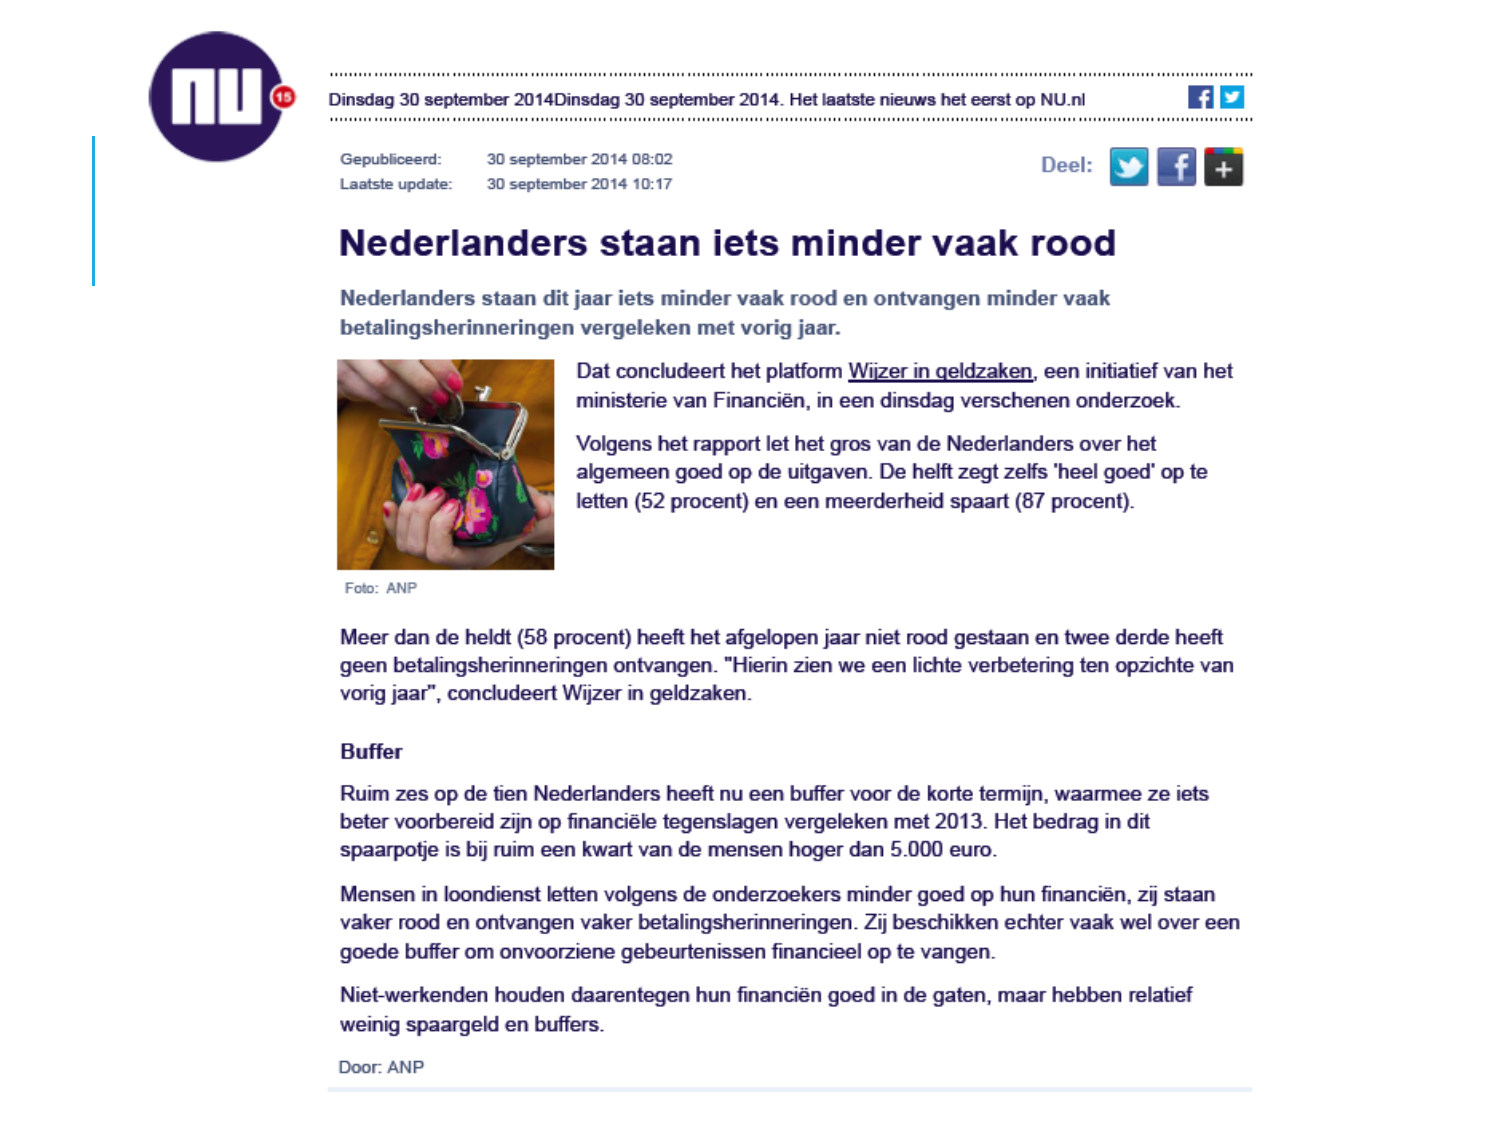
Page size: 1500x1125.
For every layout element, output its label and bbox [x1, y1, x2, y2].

picture [133, 16, 1278, 1093]
